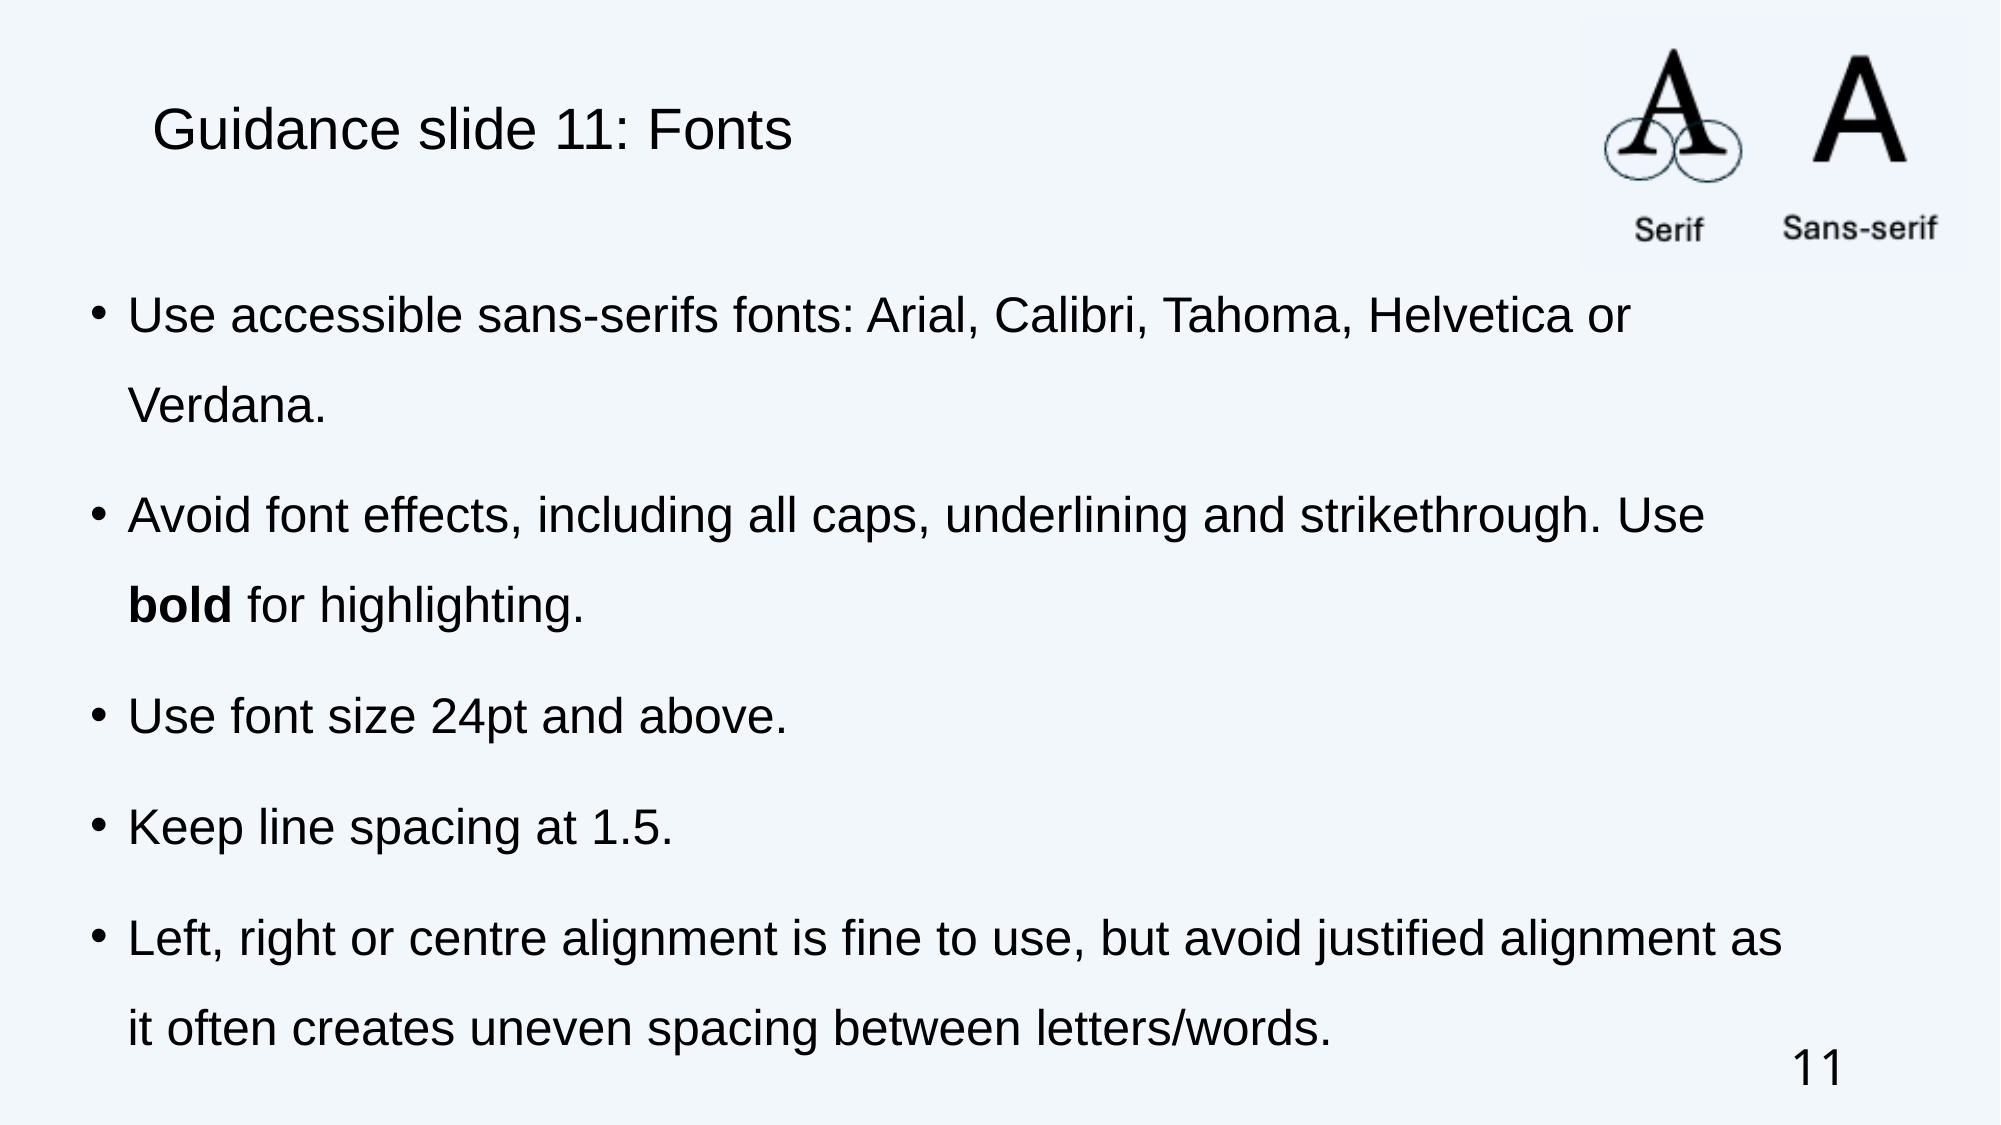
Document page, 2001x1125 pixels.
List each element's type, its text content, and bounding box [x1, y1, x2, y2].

title Guidance slide 11: Fonts [137, 22, 1581, 240]
picture [1581, 17, 1968, 272]
slide_number 11 [1687, 1035, 1863, 1103]
list Use accessible sans-serifs fonts: Arial, Calibri, Tahoma, Helvetica or Verdana. Avoid font effects, including all caps, underlining and strikethrough. Use bold for highlighting. Use font size 24pt and above. Keep line spacing at 1.5. Left, right or centre alignment is fine to use, but avoid justified alignment as it often creates uneven spacing between letters/words. [75, 244, 1801, 1069]
